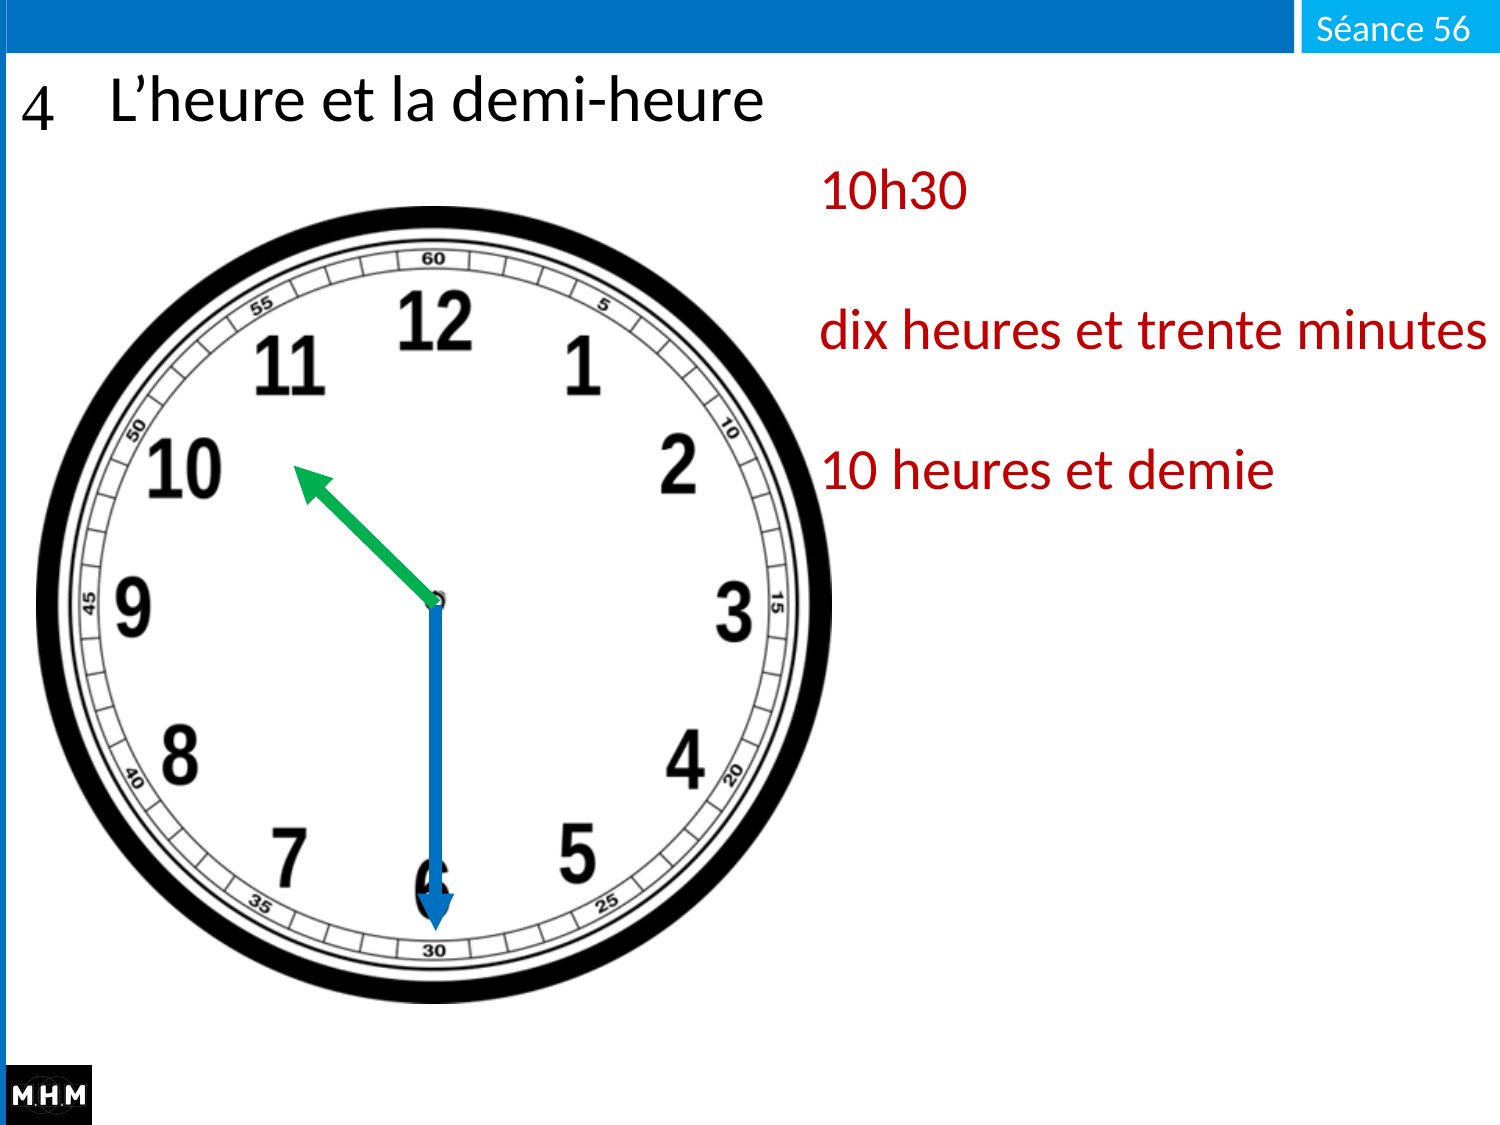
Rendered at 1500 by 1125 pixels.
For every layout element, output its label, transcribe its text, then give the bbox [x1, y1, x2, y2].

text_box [293, 465, 436, 605]
picture [6, 1065, 92, 1125]
text_box 10h30 dix heures et trente minutes 10 heures et demie [804, 143, 1500, 509]
picture [36, 206, 832, 1004]
title L’heure et la demi-heure [94, 57, 1389, 144]
